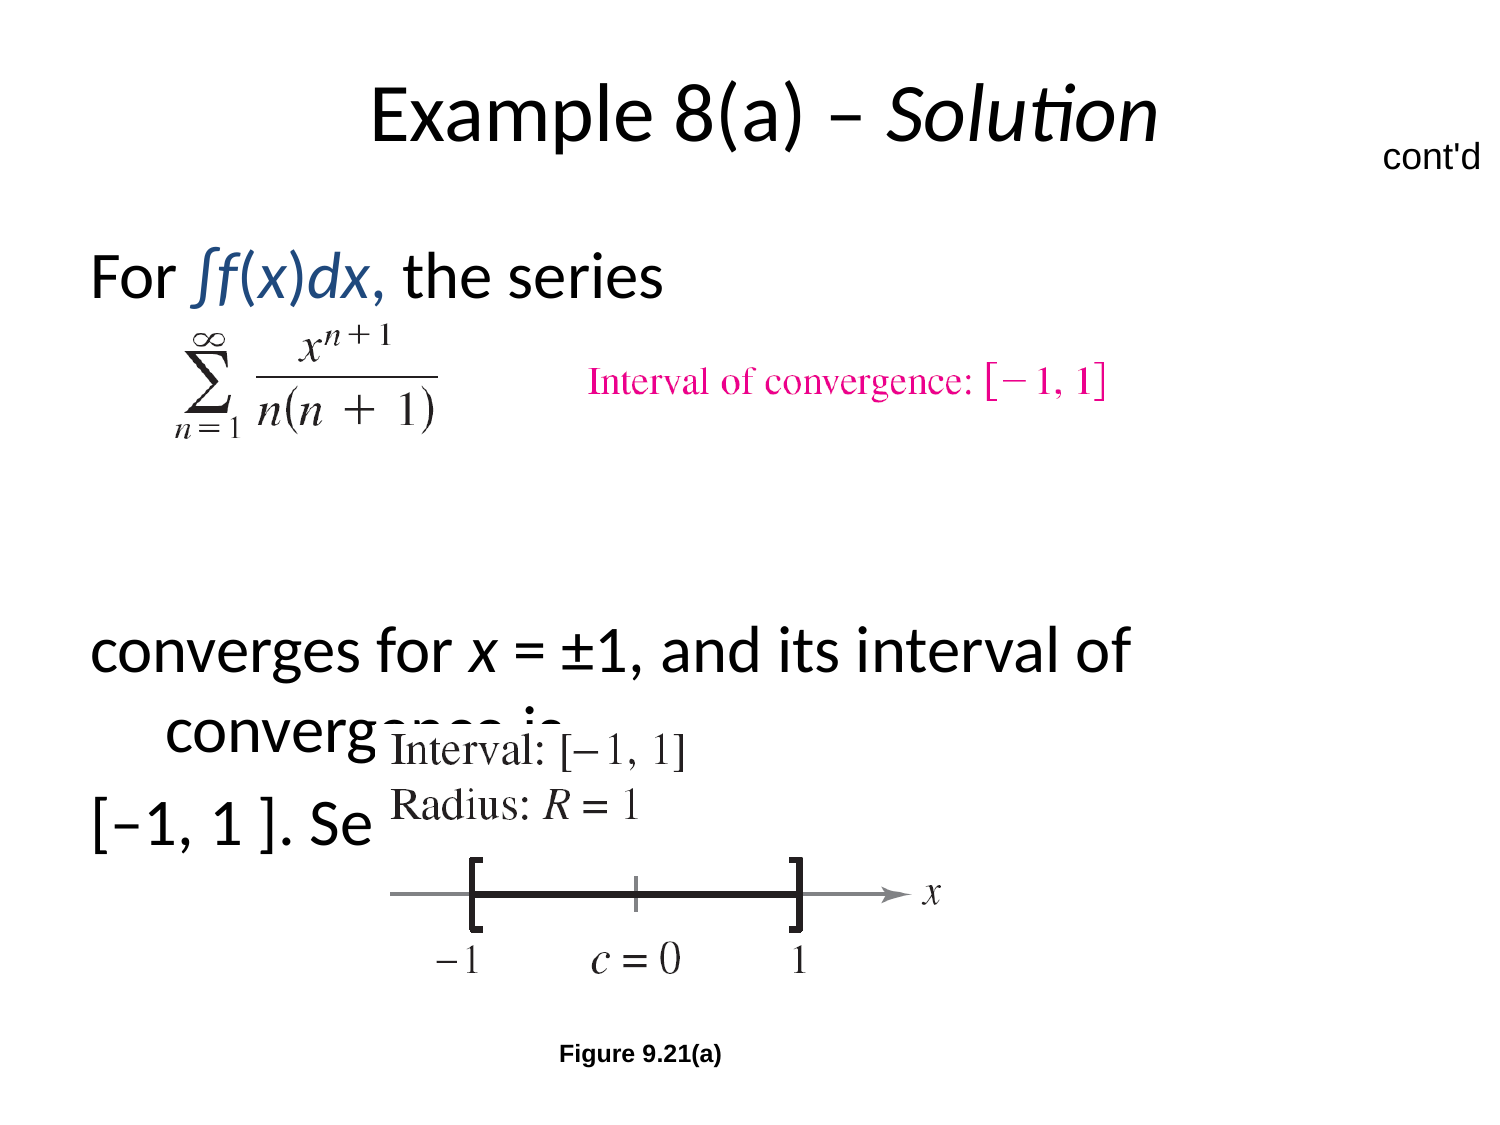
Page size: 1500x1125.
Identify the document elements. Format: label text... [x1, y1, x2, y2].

title Example 8(a) – Solution [89, 52, 1440, 165]
picture [162, 312, 1108, 442]
text_box cont'd [1361, 124, 1497, 182]
list For ∫f(x)dx, the series converges for x = ±1, and its interval of convergence is [–1, 1 ]. See Figure 9.21(a). [75, 224, 1425, 1087]
picture [374, 724, 951, 992]
text_box Figure 9.21(a) [544, 1029, 737, 1075]
